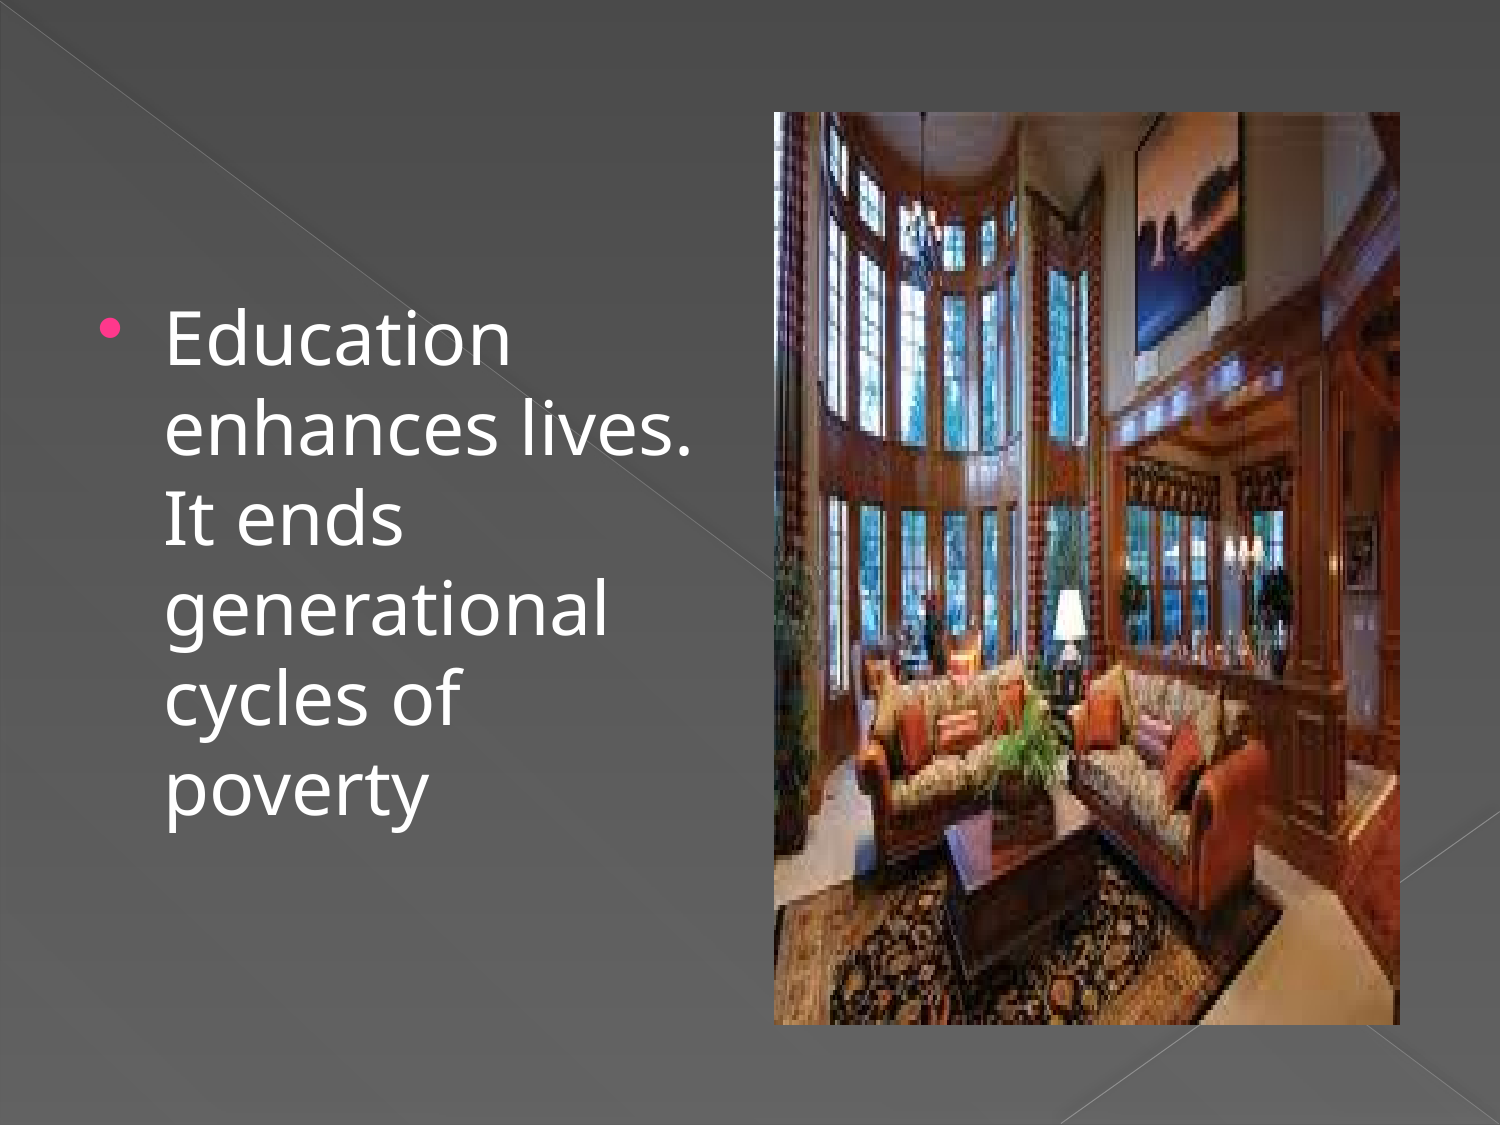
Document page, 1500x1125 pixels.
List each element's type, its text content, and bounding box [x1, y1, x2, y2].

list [774, 112, 1401, 1026]
list Education enhances lives. It ends generational cycles of poverty [75, 282, 738, 1025]
